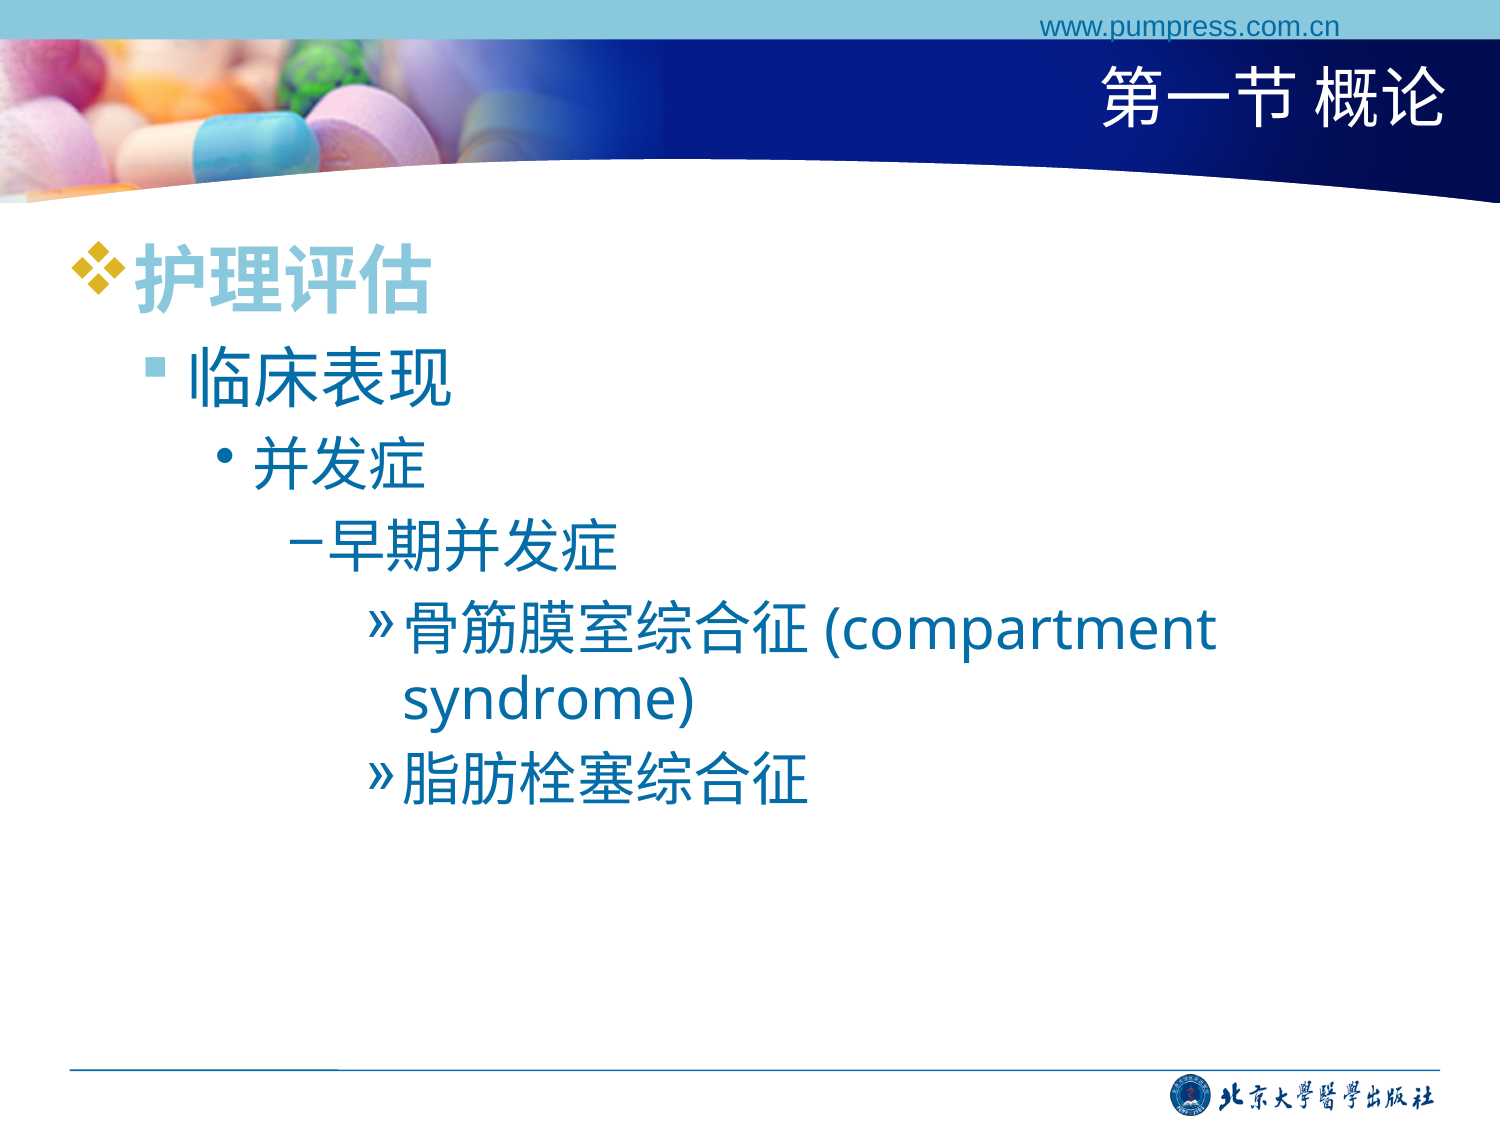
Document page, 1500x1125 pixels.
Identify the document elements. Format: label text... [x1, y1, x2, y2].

title 第一节 概论 [137, 49, 1463, 143]
list 护理评估 临床表现 并发症 早期并发症 骨筋膜室综合征(compartment syndrome) 脂肪栓塞综合征 [49, 224, 1463, 1026]
picture [0, 40, 1500, 203]
slide_number www.pumpress.com.cn [1025, 0, 1463, 38]
picture [1170, 1074, 1436, 1118]
